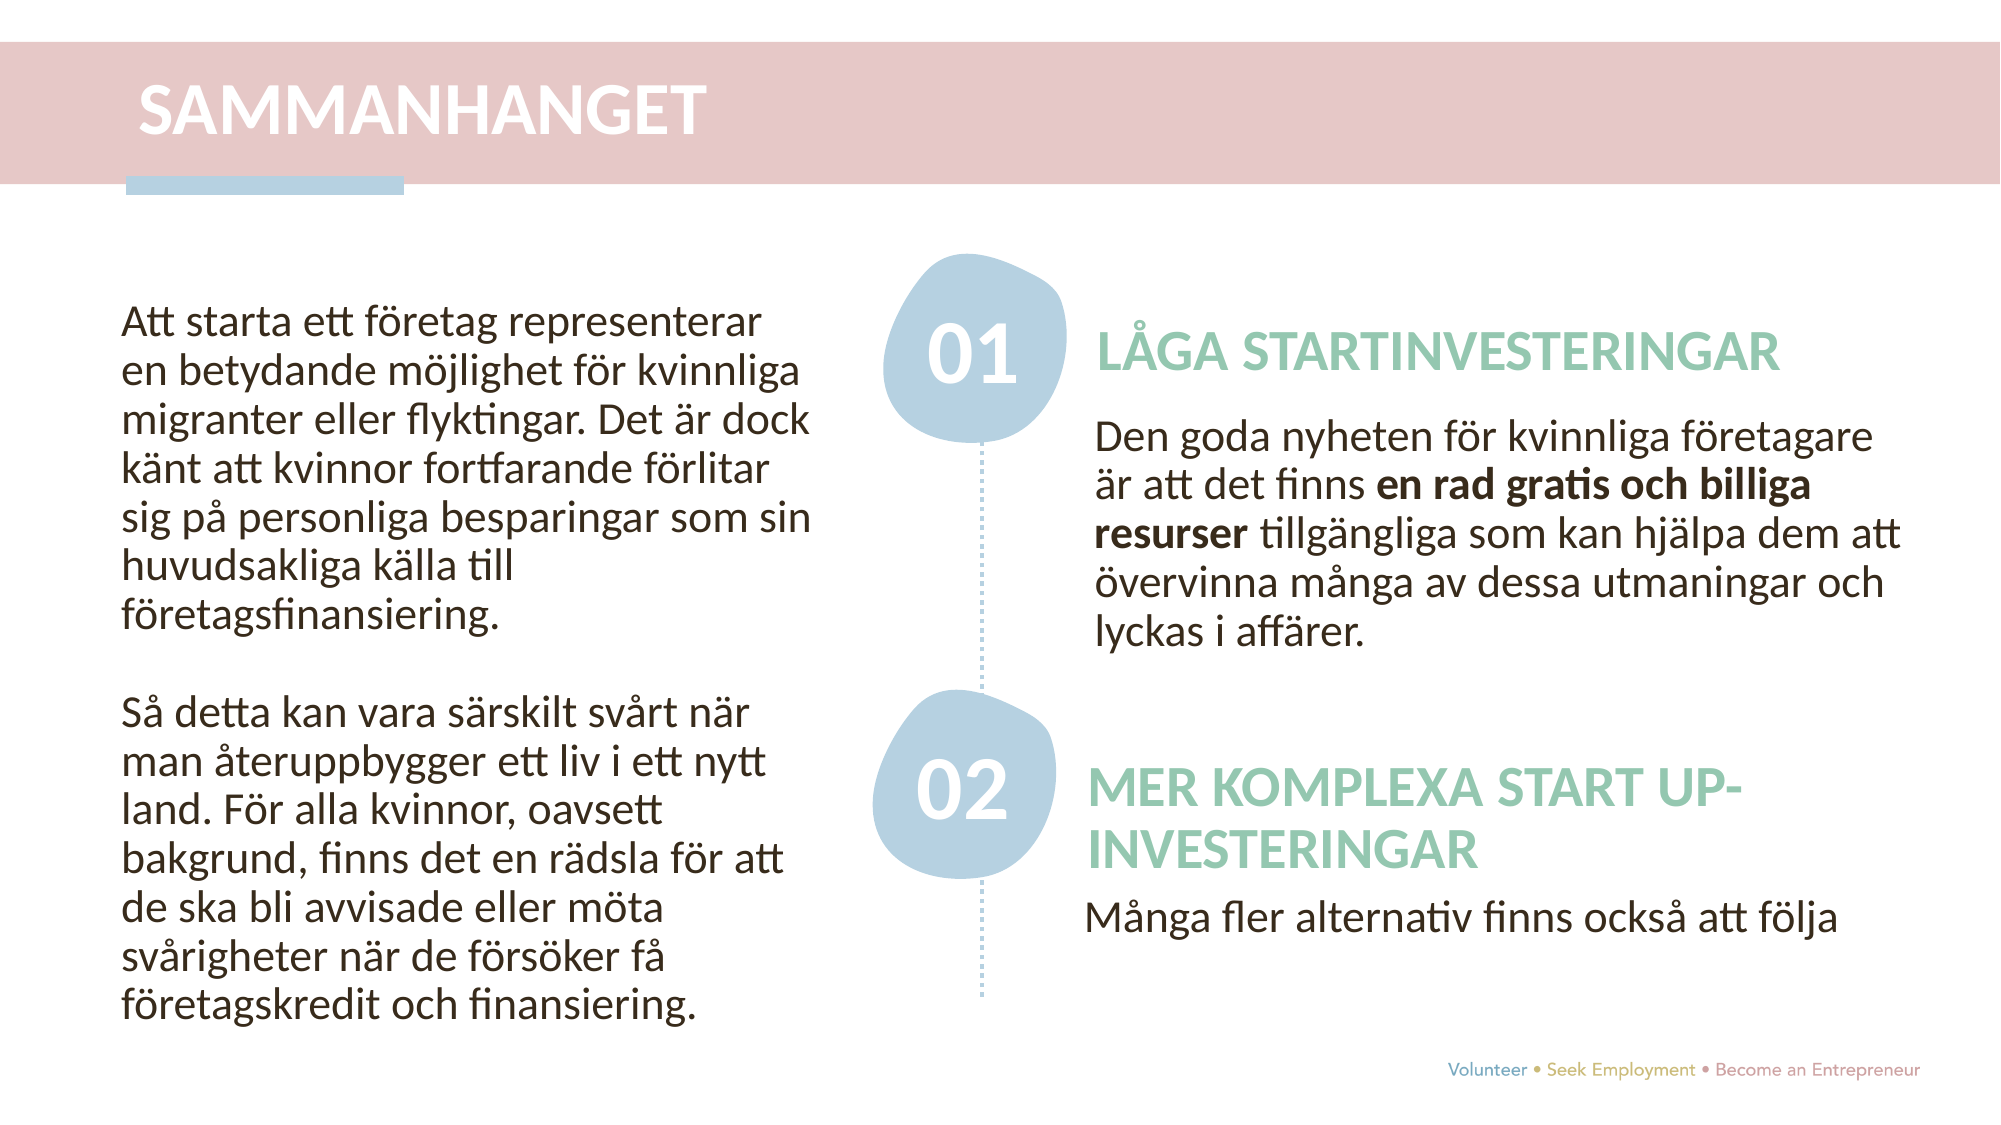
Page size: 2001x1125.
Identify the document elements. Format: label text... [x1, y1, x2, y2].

text_box MER KOMPLEXA START UP-INVESTERINGAR [1072, 749, 1777, 885]
text_box Att starta ett företag representerar en betydande möjlighet för kvinnliga migranter eller flyktingar. Det är dock känt att kvinnor fortfarande förlitar sig på personliga besparingar som sin huvudsakliga källa till företagsfinansiering. Så detta kan vara särskilt svårt när man återuppbygger ett liv i ett nytt land. För alla kvinnor, oavsett bakgrund, finns det en rädsla för att de ska bli avvisade eller möta svårigheter när de försöker få företagskredit och finansiering. [106, 289, 832, 835]
text_box Den goda nyheten för kvinnliga företagare är att det finns en rad gratis och billiga resurser tillgängliga som kan hjälpa dem att övervinna många av dessa utmaningar och lyckas i affärer. [1079, 403, 1925, 700]
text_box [883, 253, 1067, 498]
text_box LÅGA STARTINVESTERINGAR [1082, 313, 1828, 403]
picture [1418, 1046, 1971, 1103]
text_box Många fler alternativ finns också att följa [1069, 885, 1895, 1022]
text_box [872, 689, 1057, 934]
list SAMMANHANGET [123, 51, 1913, 170]
